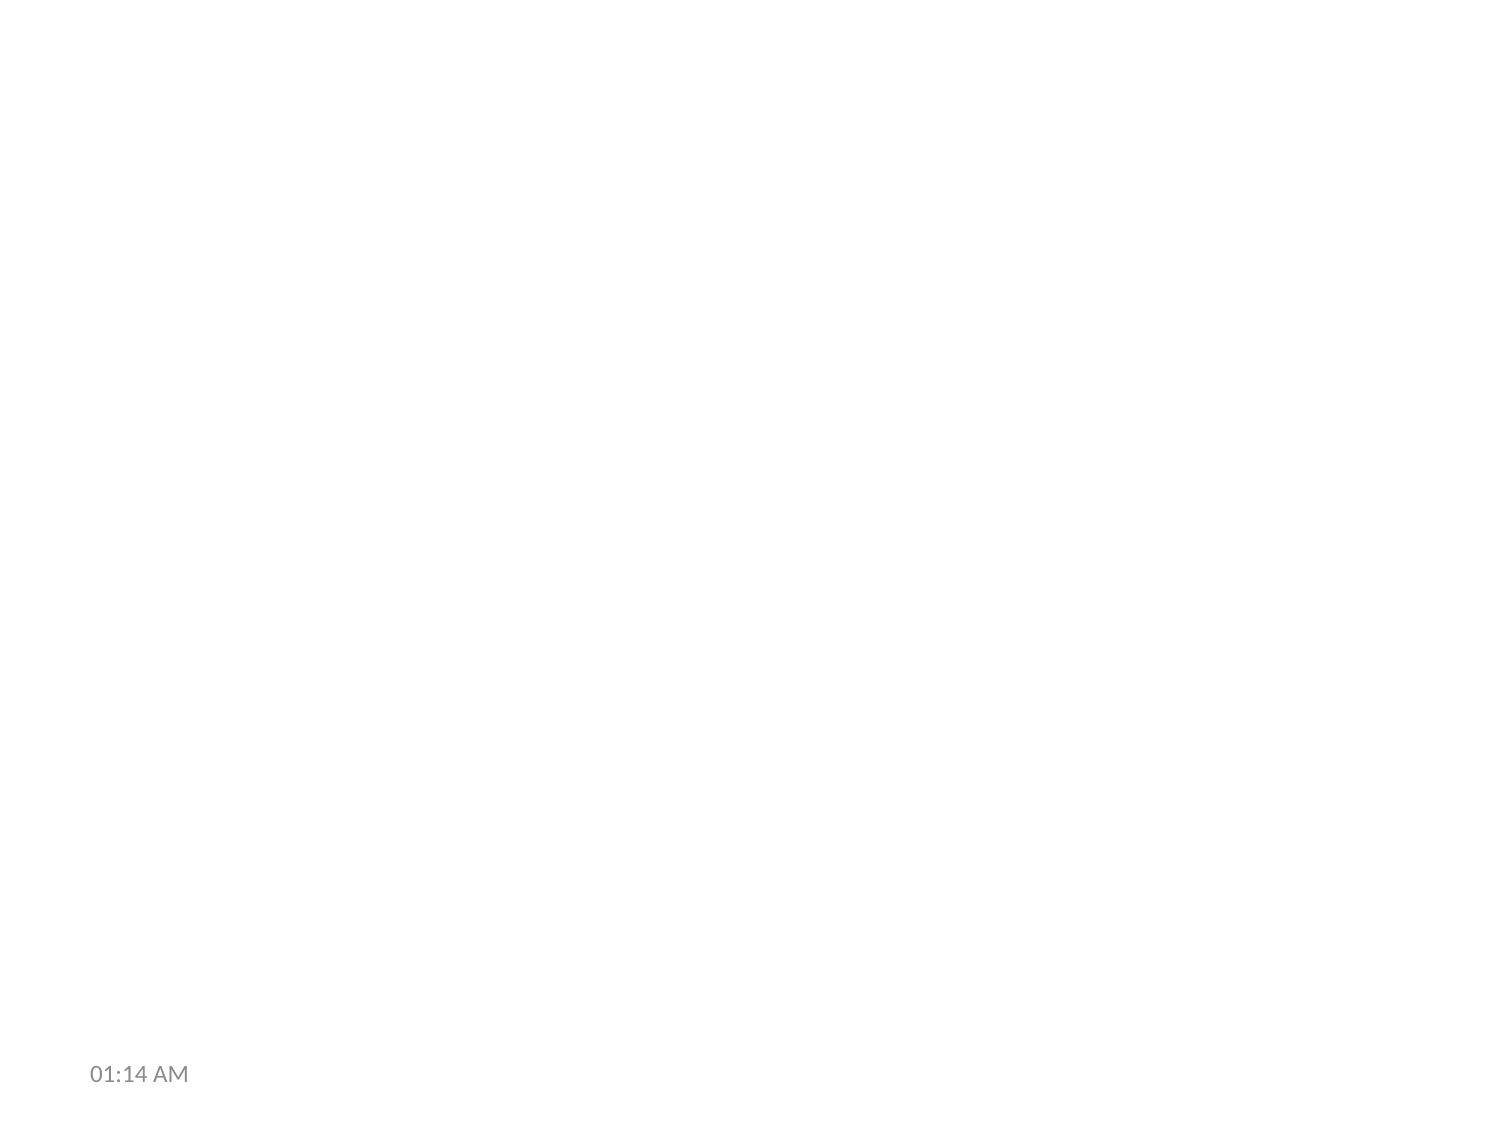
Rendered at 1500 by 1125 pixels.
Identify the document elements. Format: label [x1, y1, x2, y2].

slide_number [75, 1042, 425, 1103]
